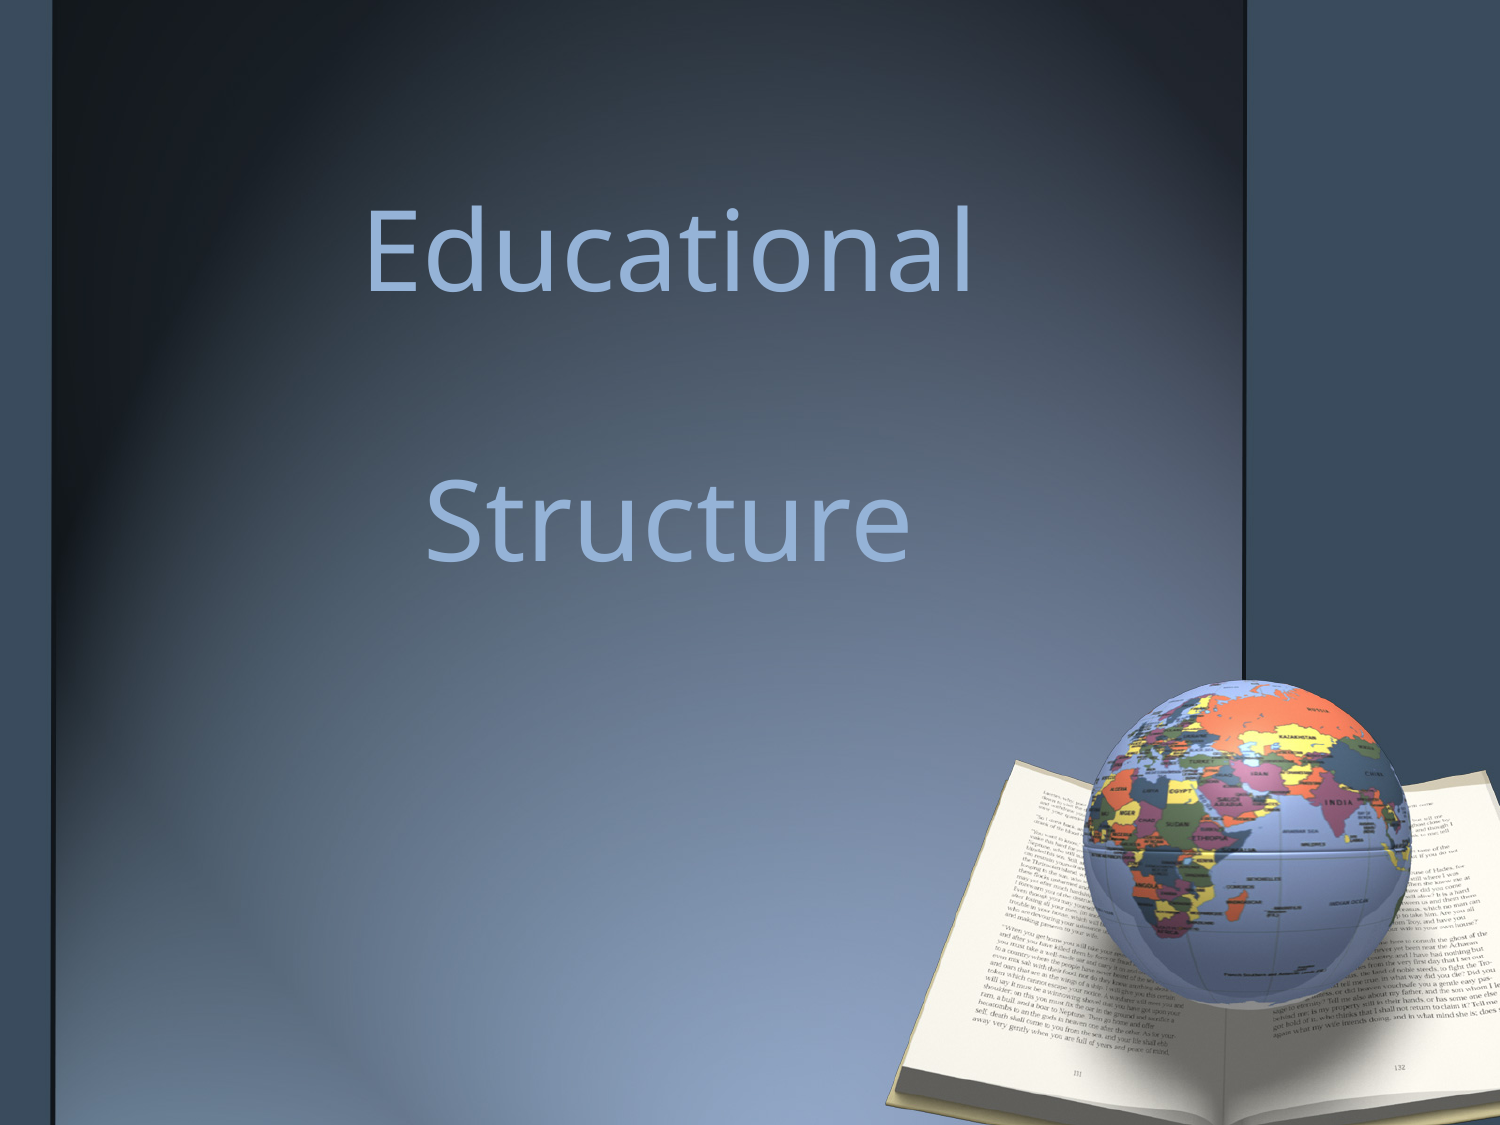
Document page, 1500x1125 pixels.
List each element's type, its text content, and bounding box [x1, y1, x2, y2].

title Educational Structure [124, 137, 1213, 626]
picture [0, 0, 1500, 1125]
